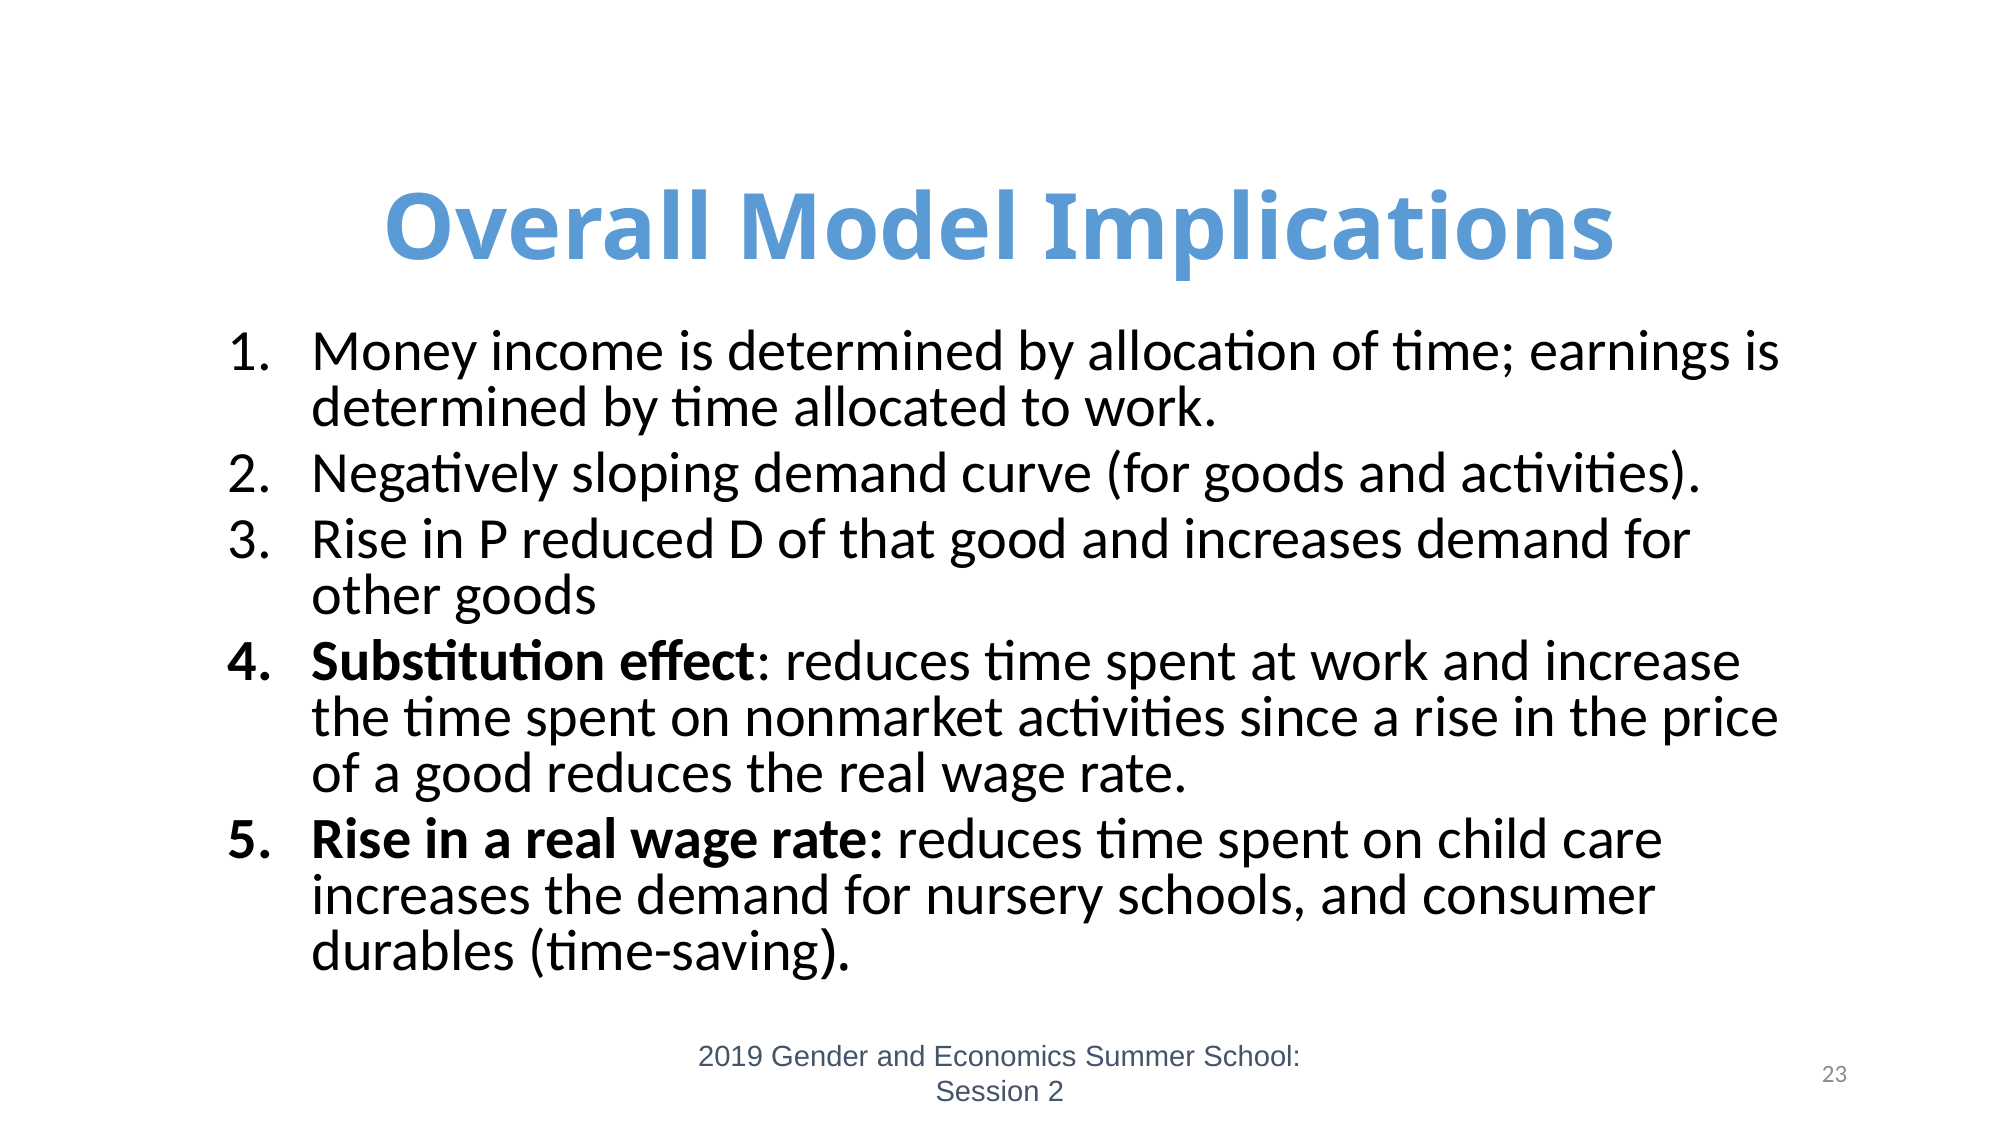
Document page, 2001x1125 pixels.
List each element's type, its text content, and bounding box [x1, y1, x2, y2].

slide_number 23 [1412, 1042, 1863, 1103]
title Overall Model Implications [137, 143, 1863, 317]
list Money income is determined by allocation of time; earnings is determined by time allocated to work. Negatively sloping demand curve (for goods and activities). Rise in P reduced D of that good and increases demand for other goods Substitution effect: reduces time spent at work and increase the time spent on nonmarket activities since a rise in the price of a good reduces the real wage rate. Rise in a real wage rate: reduces time spent on child care increases the demand for nursery schools, and consumer durables (time-saving). [137, 247, 1809, 1073]
footer 2019 Gender and Economics Summer School: Session 2 [662, 1042, 1338, 1103]
